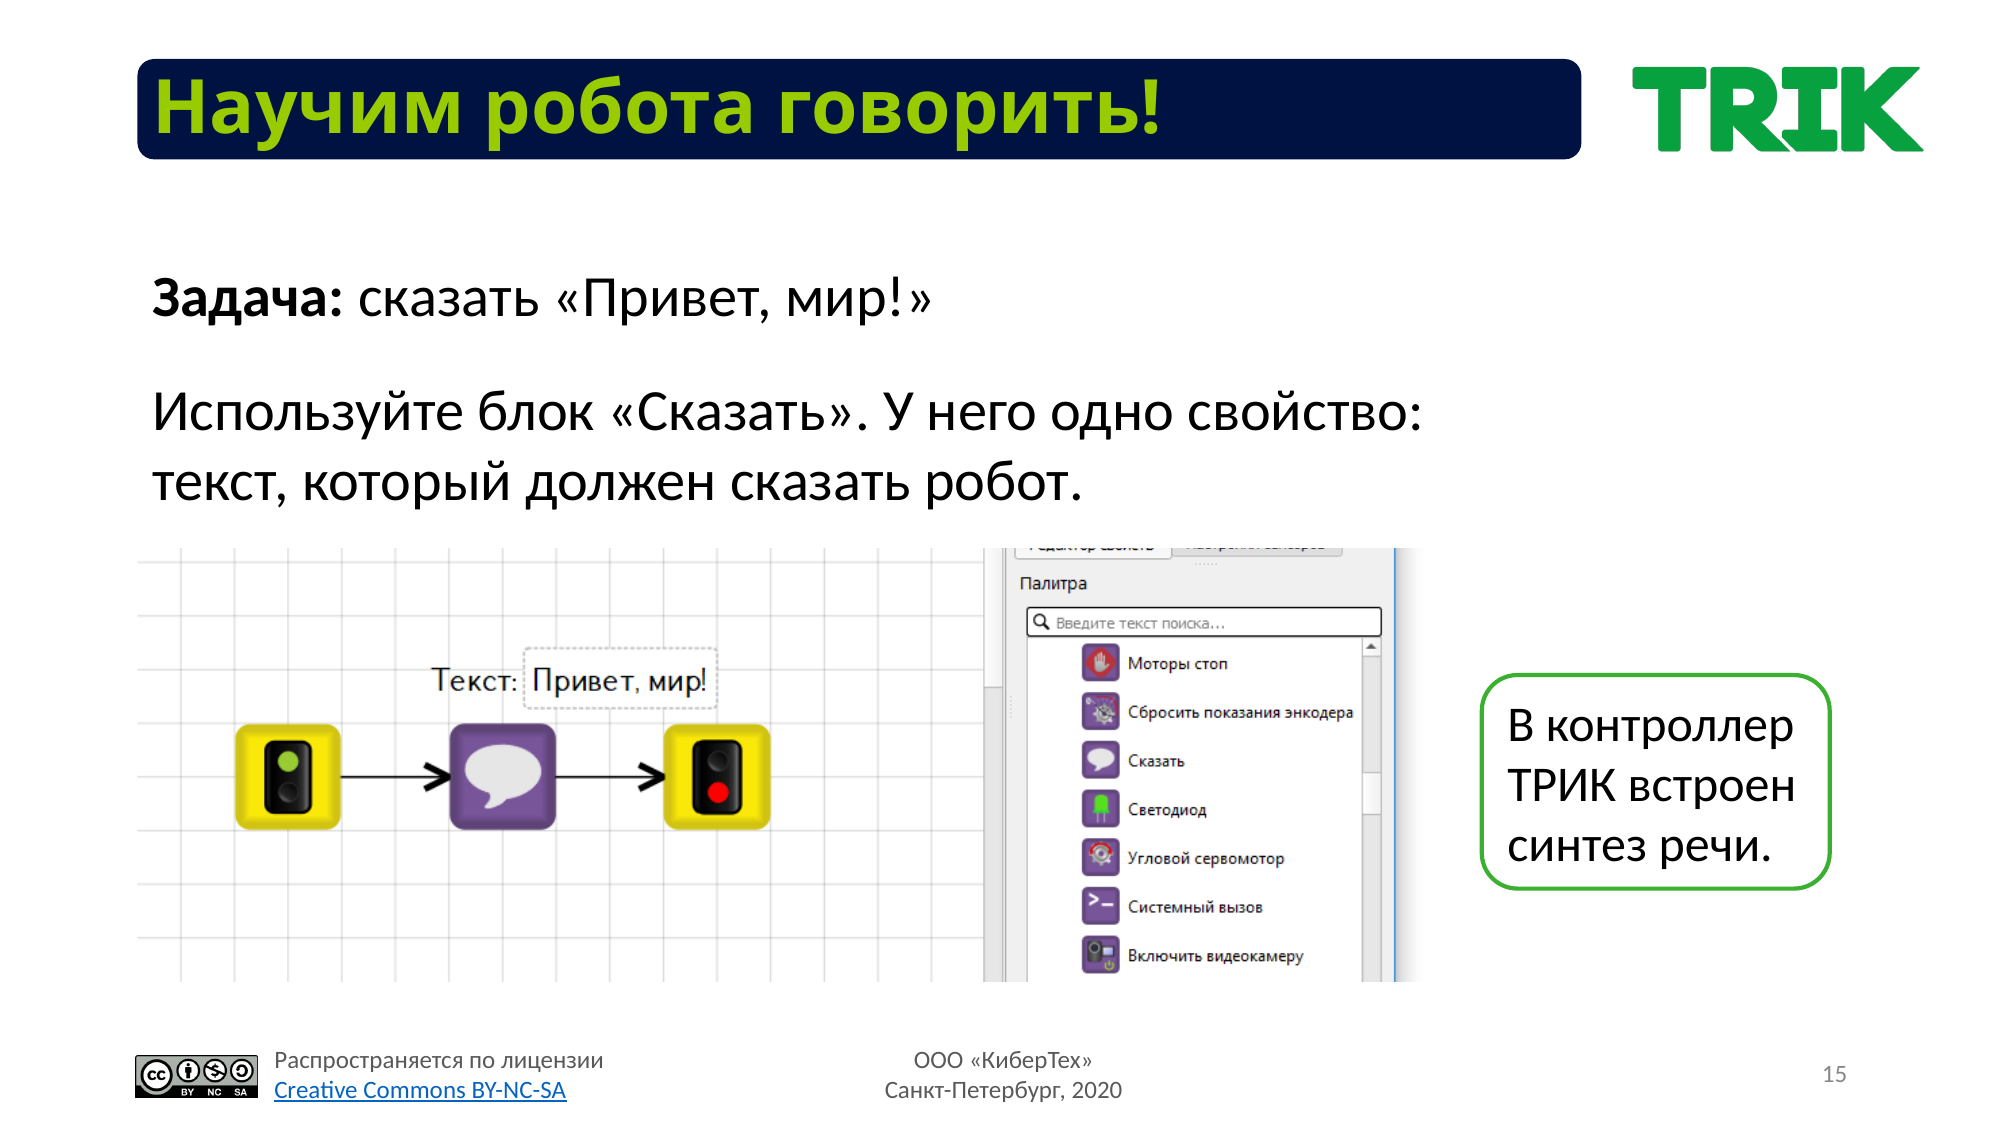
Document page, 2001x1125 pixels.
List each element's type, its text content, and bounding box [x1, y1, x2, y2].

picture [137, 548, 1424, 982]
text_box Используйте блок «Сказать». У него одно свойство: текст, который должен сказать робот. [137, 364, 1503, 520]
title Научим робота говорить! [137, 61, 1582, 163]
picture [1631, 64, 1924, 154]
picture [135, 1055, 258, 1098]
slide_number 15 [1412, 1042, 1863, 1103]
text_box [1481, 674, 1830, 889]
text_box Задача: cказать «Привет, мир!» [137, 251, 1606, 336]
